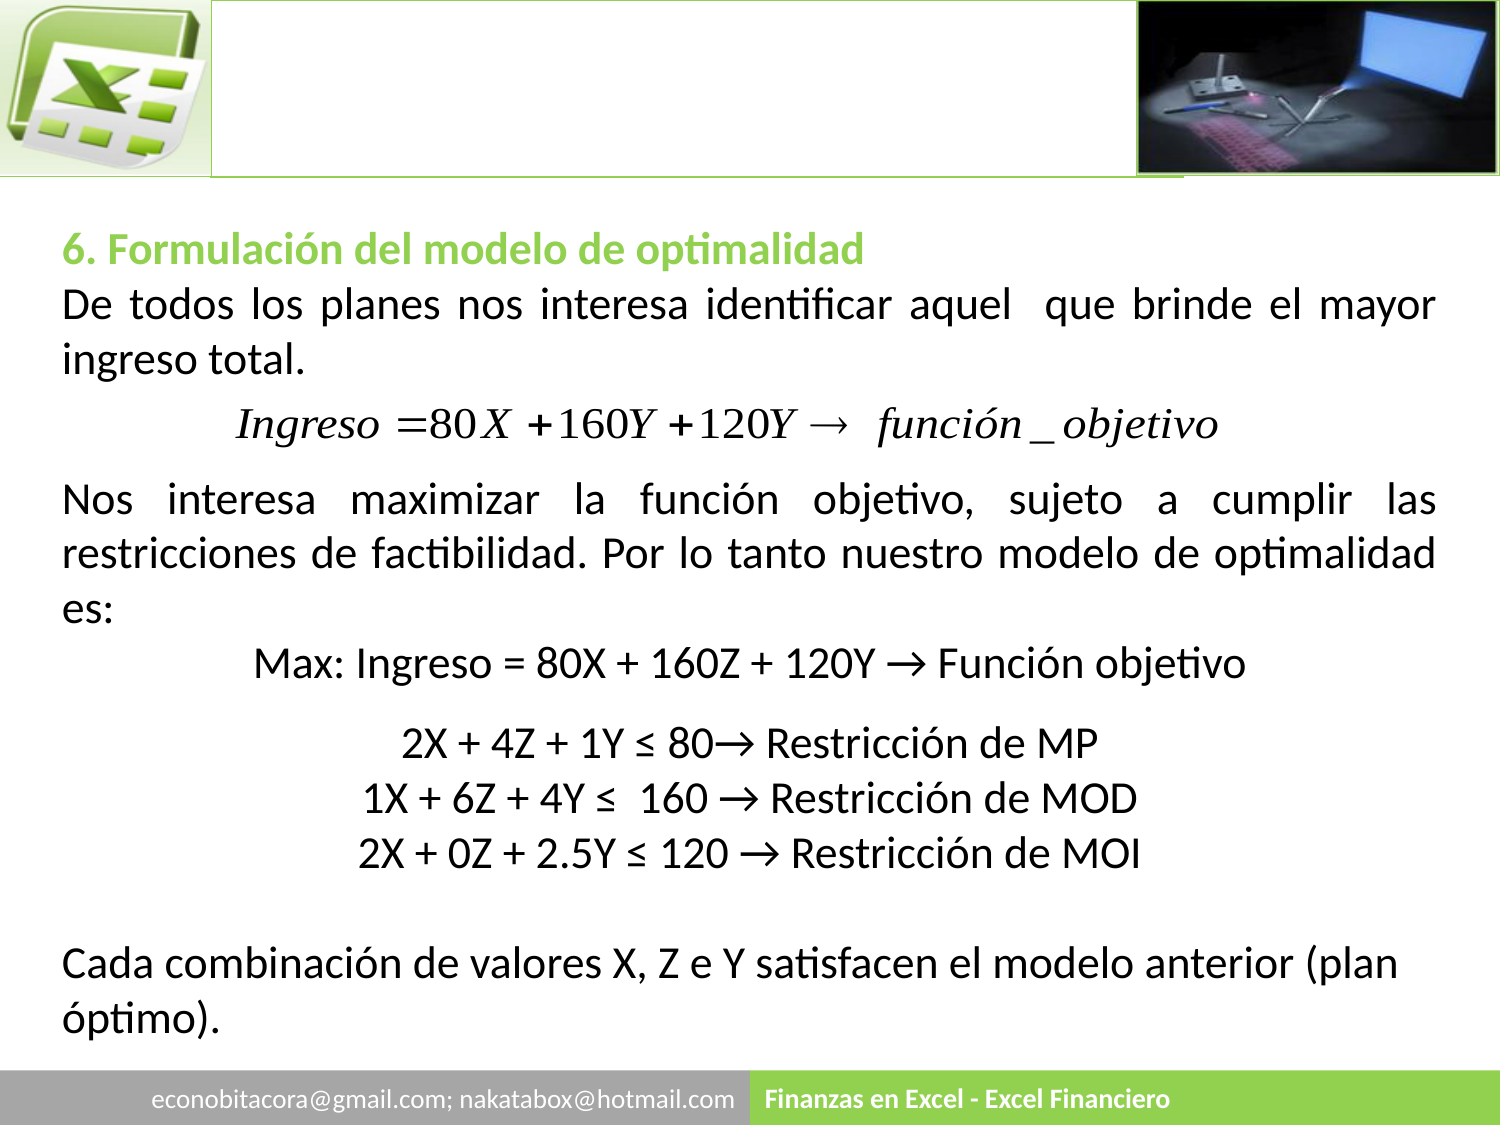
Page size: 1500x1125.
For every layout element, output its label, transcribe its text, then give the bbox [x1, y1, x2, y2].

picture [1136, 0, 1500, 177]
text_box econobitacora@gmail.com; nakatabox@hotmail.com [0, 1070, 749, 1125]
picture [0, 0, 212, 177]
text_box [226, 398, 1227, 458]
text_box Finanzas en Excel - Excel Financiero [749, 1070, 1500, 1125]
text_box 6. Formulación del modelo de optimalidad De todos los planes nos interesa identificar aquel que brinde el mayor ingreso total. Nos interesa maximizar la función objetivo, sujeto a cumplir las restricciones de factibilidad. Por lo tanto nuestro modelo de optimalidad es: Max: Ingreso = 80X + 160Z + 120Y → Función objetivo 2X + 4Z + 1Y ≤ 80→ Restricción de MP 1X + 6Z + 4Y ≤ 160 → Restricción de MOD 2X + 0Z + 2.5Y ≤ 120 → Restricción de MOI Cada combinación de valores X, Z e Y satisfacen el modelo anterior (plan óptimo). [46, 210, 1454, 1055]
text_box [212, 0, 1134, 178]
